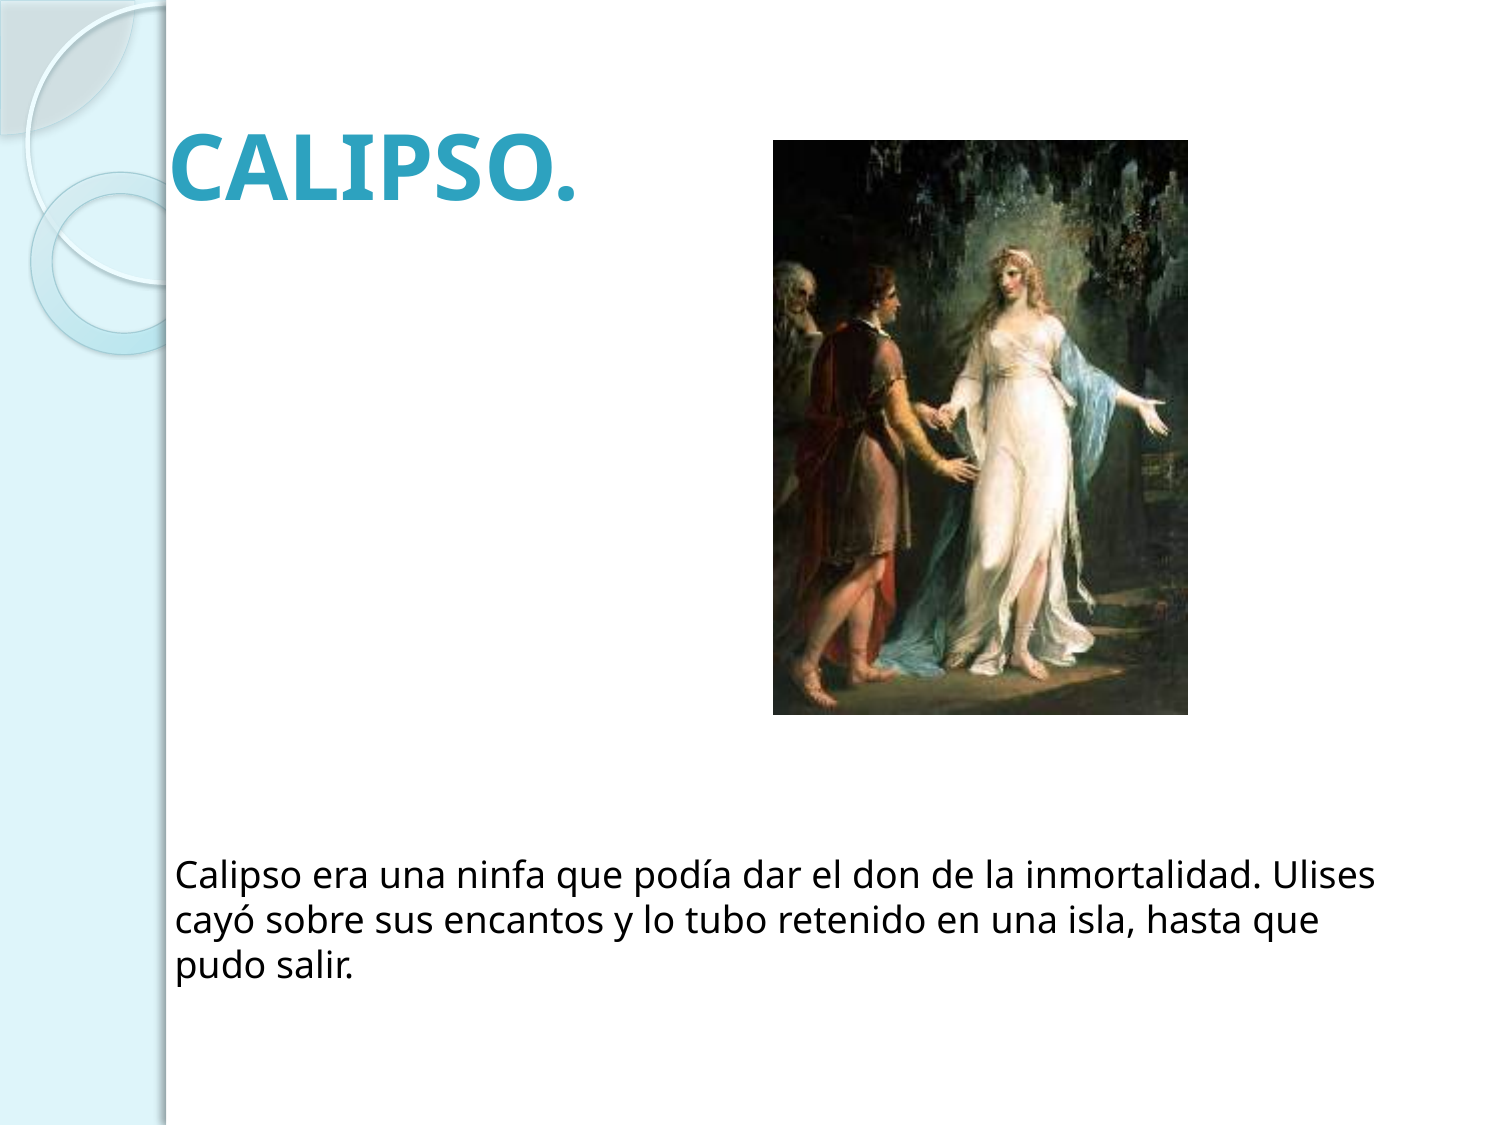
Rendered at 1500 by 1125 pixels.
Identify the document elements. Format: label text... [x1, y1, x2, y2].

list Calipso era una ninfa que podía dar el don de la inmortalidad. Ulises cayó sobre sus encantos y lo tubo retenido en una isla, hasta que pudo salir. [152, 843, 1418, 1032]
title CALIPSO. [152, 35, 700, 227]
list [773, 140, 1188, 715]
